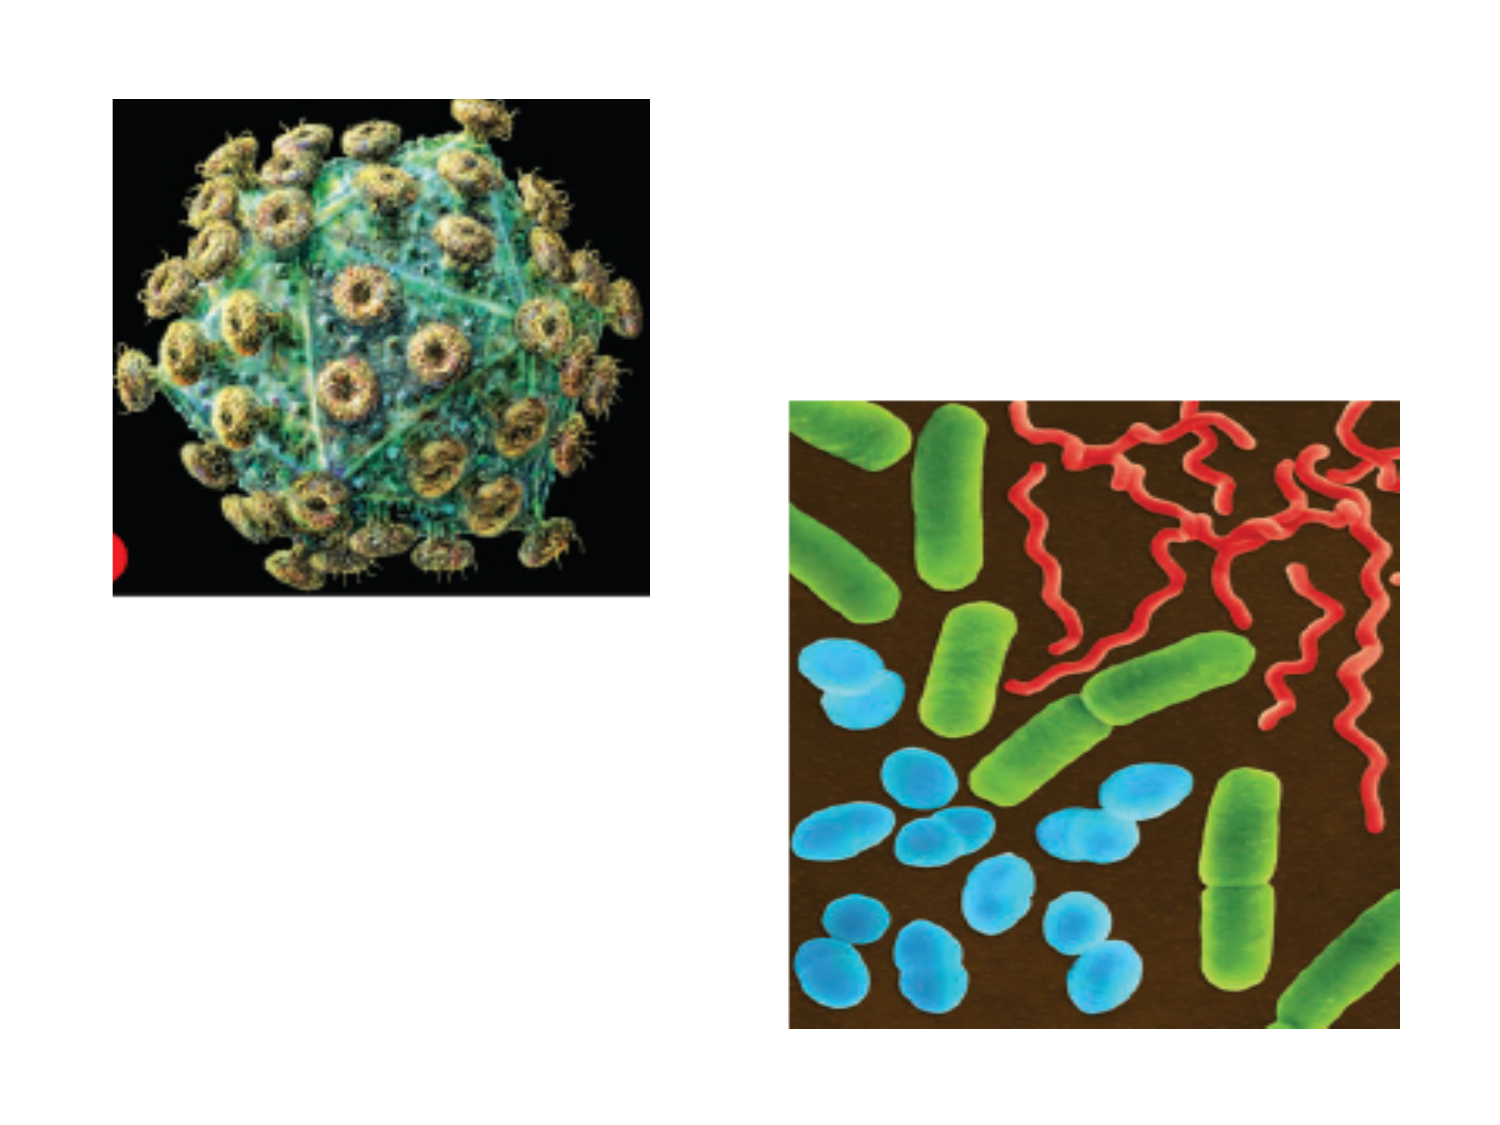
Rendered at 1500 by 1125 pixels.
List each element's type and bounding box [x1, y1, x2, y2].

picture [787, 399, 1401, 1030]
picture [112, 99, 651, 598]
